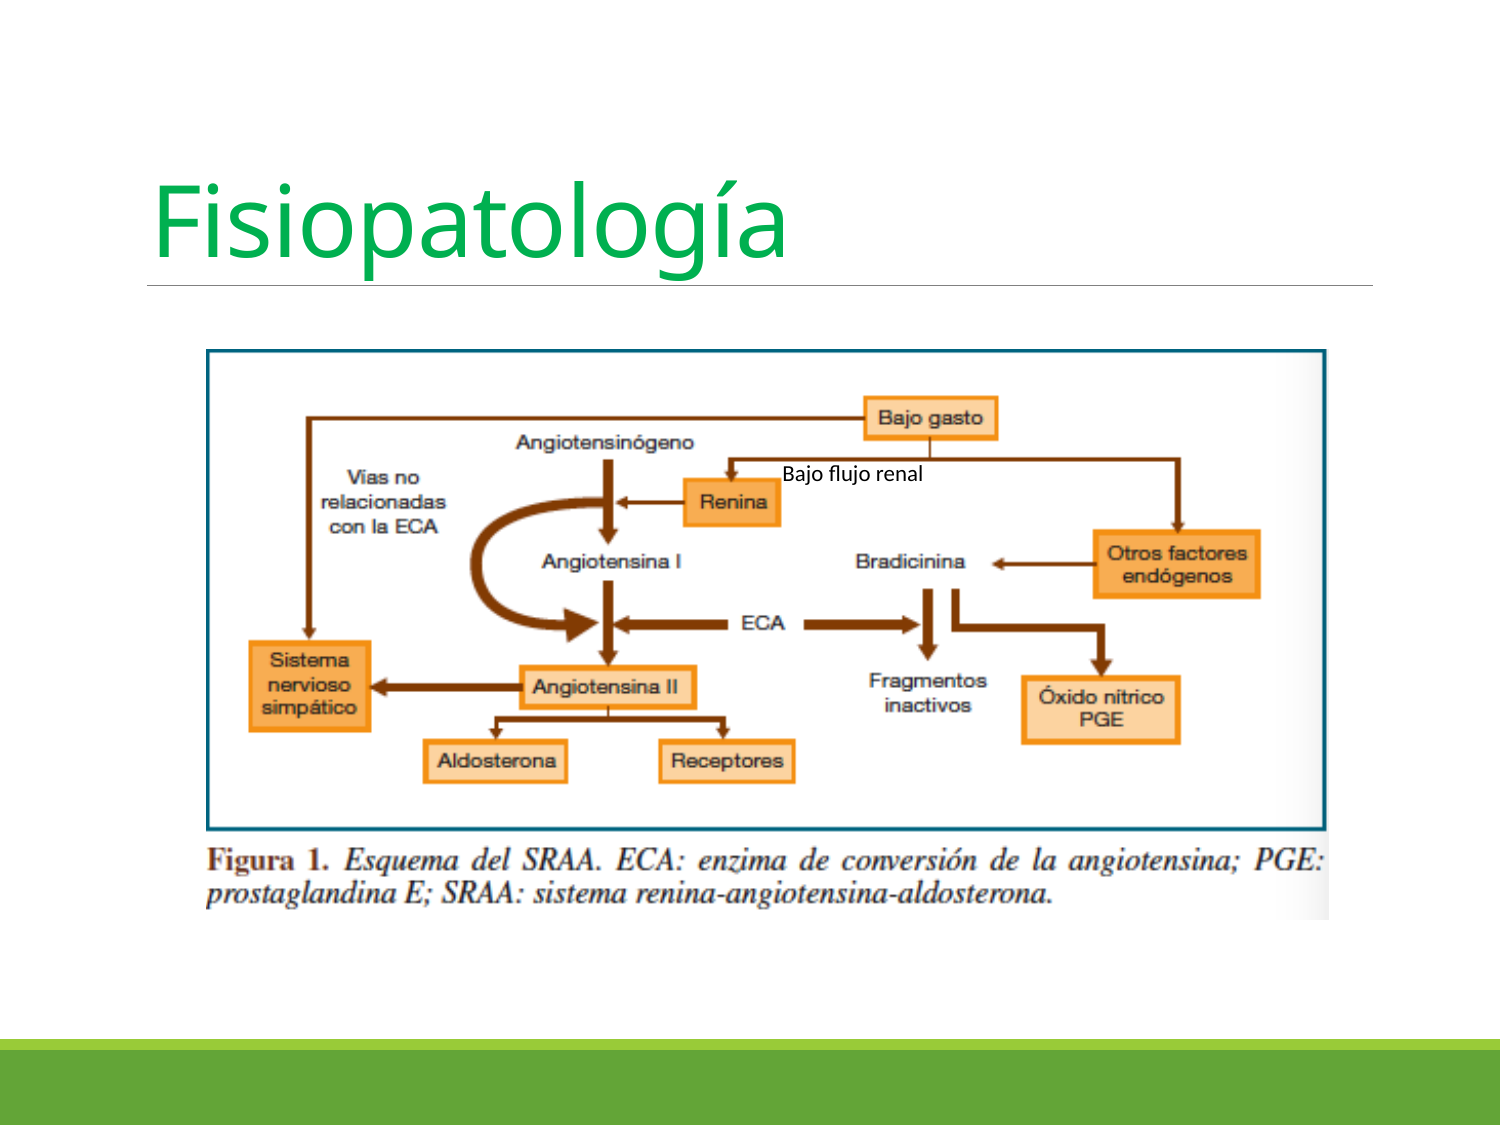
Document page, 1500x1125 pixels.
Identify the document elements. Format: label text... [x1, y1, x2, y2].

title Fisiopatología [135, 47, 1373, 285]
picture [206, 349, 1330, 920]
picture [210, 353, 1322, 827]
